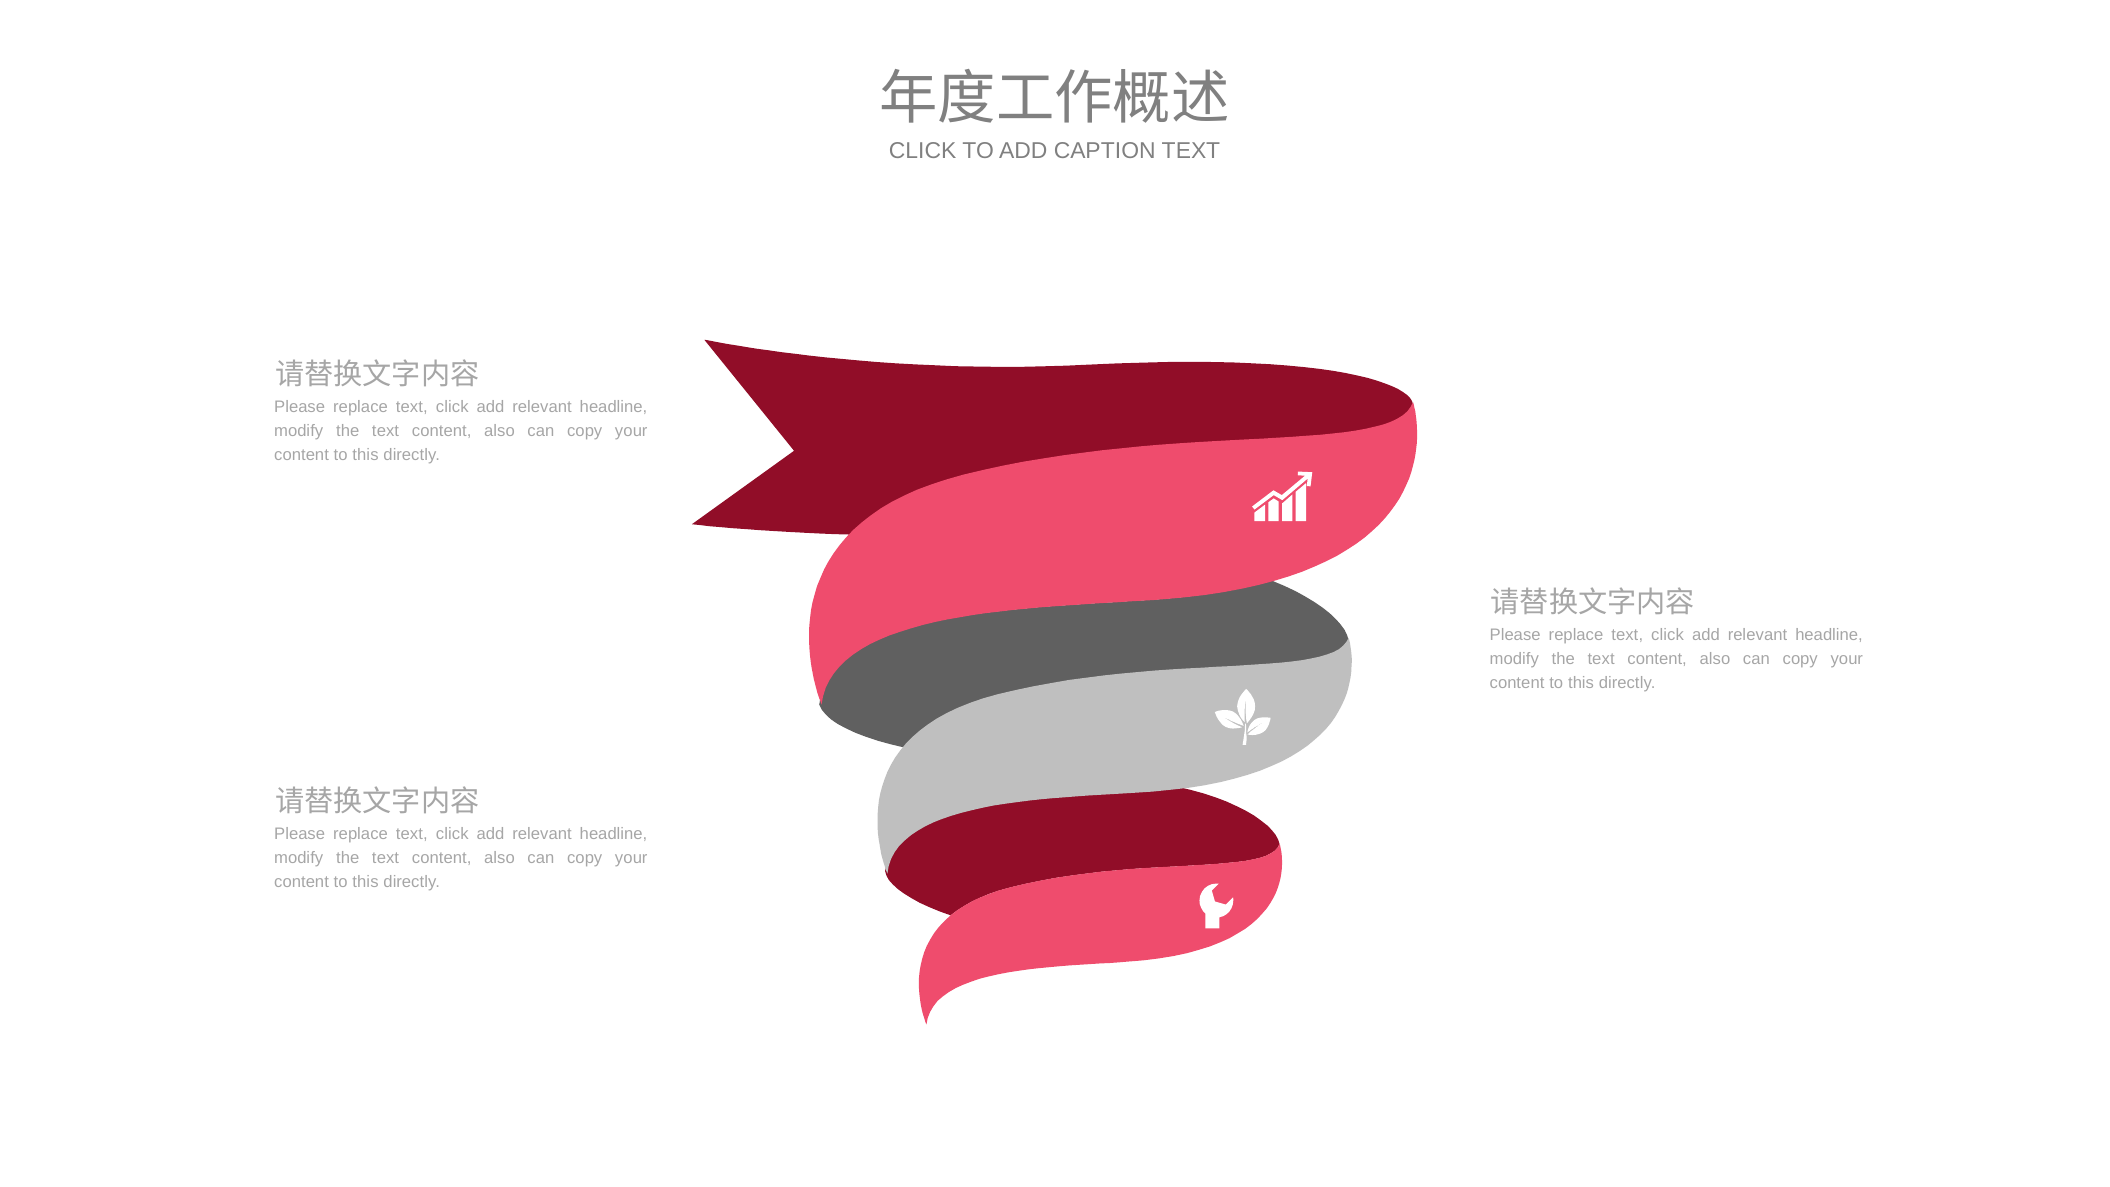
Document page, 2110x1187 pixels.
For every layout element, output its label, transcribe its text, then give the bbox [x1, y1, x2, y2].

text_box [691, 339, 1413, 535]
text_box [809, 402, 1418, 705]
text_box [819, 596, 1199, 747]
text_box [877, 667, 1199, 874]
text_box [1313, 637, 1352, 742]
text_box CLICK TO ADD CAPTION TEXT [865, 135, 1245, 163]
text_box [885, 789, 1199, 915]
text_box [918, 864, 1245, 1025]
text_box 年度工作概述 [865, 60, 1245, 131]
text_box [1199, 471, 1313, 929]
text_box 请替换文字内容 [1475, 569, 1711, 626]
text_box Please replace text, click add relevant headline, modify the text content, also can copy your content to this directly. [259, 384, 663, 471]
text_box Please replace text, click add relevant headline, modify the text content, also can copy your content to this directly. [1474, 612, 1879, 700]
text_box 请替换文字内容 [260, 767, 495, 825]
text_box 请替换文字内容 [260, 340, 495, 398]
text_box [1313, 601, 1348, 657]
text_box Please replace text, click add relevant headline, modify the text content, also can copy your content to this directly. [259, 811, 663, 898]
